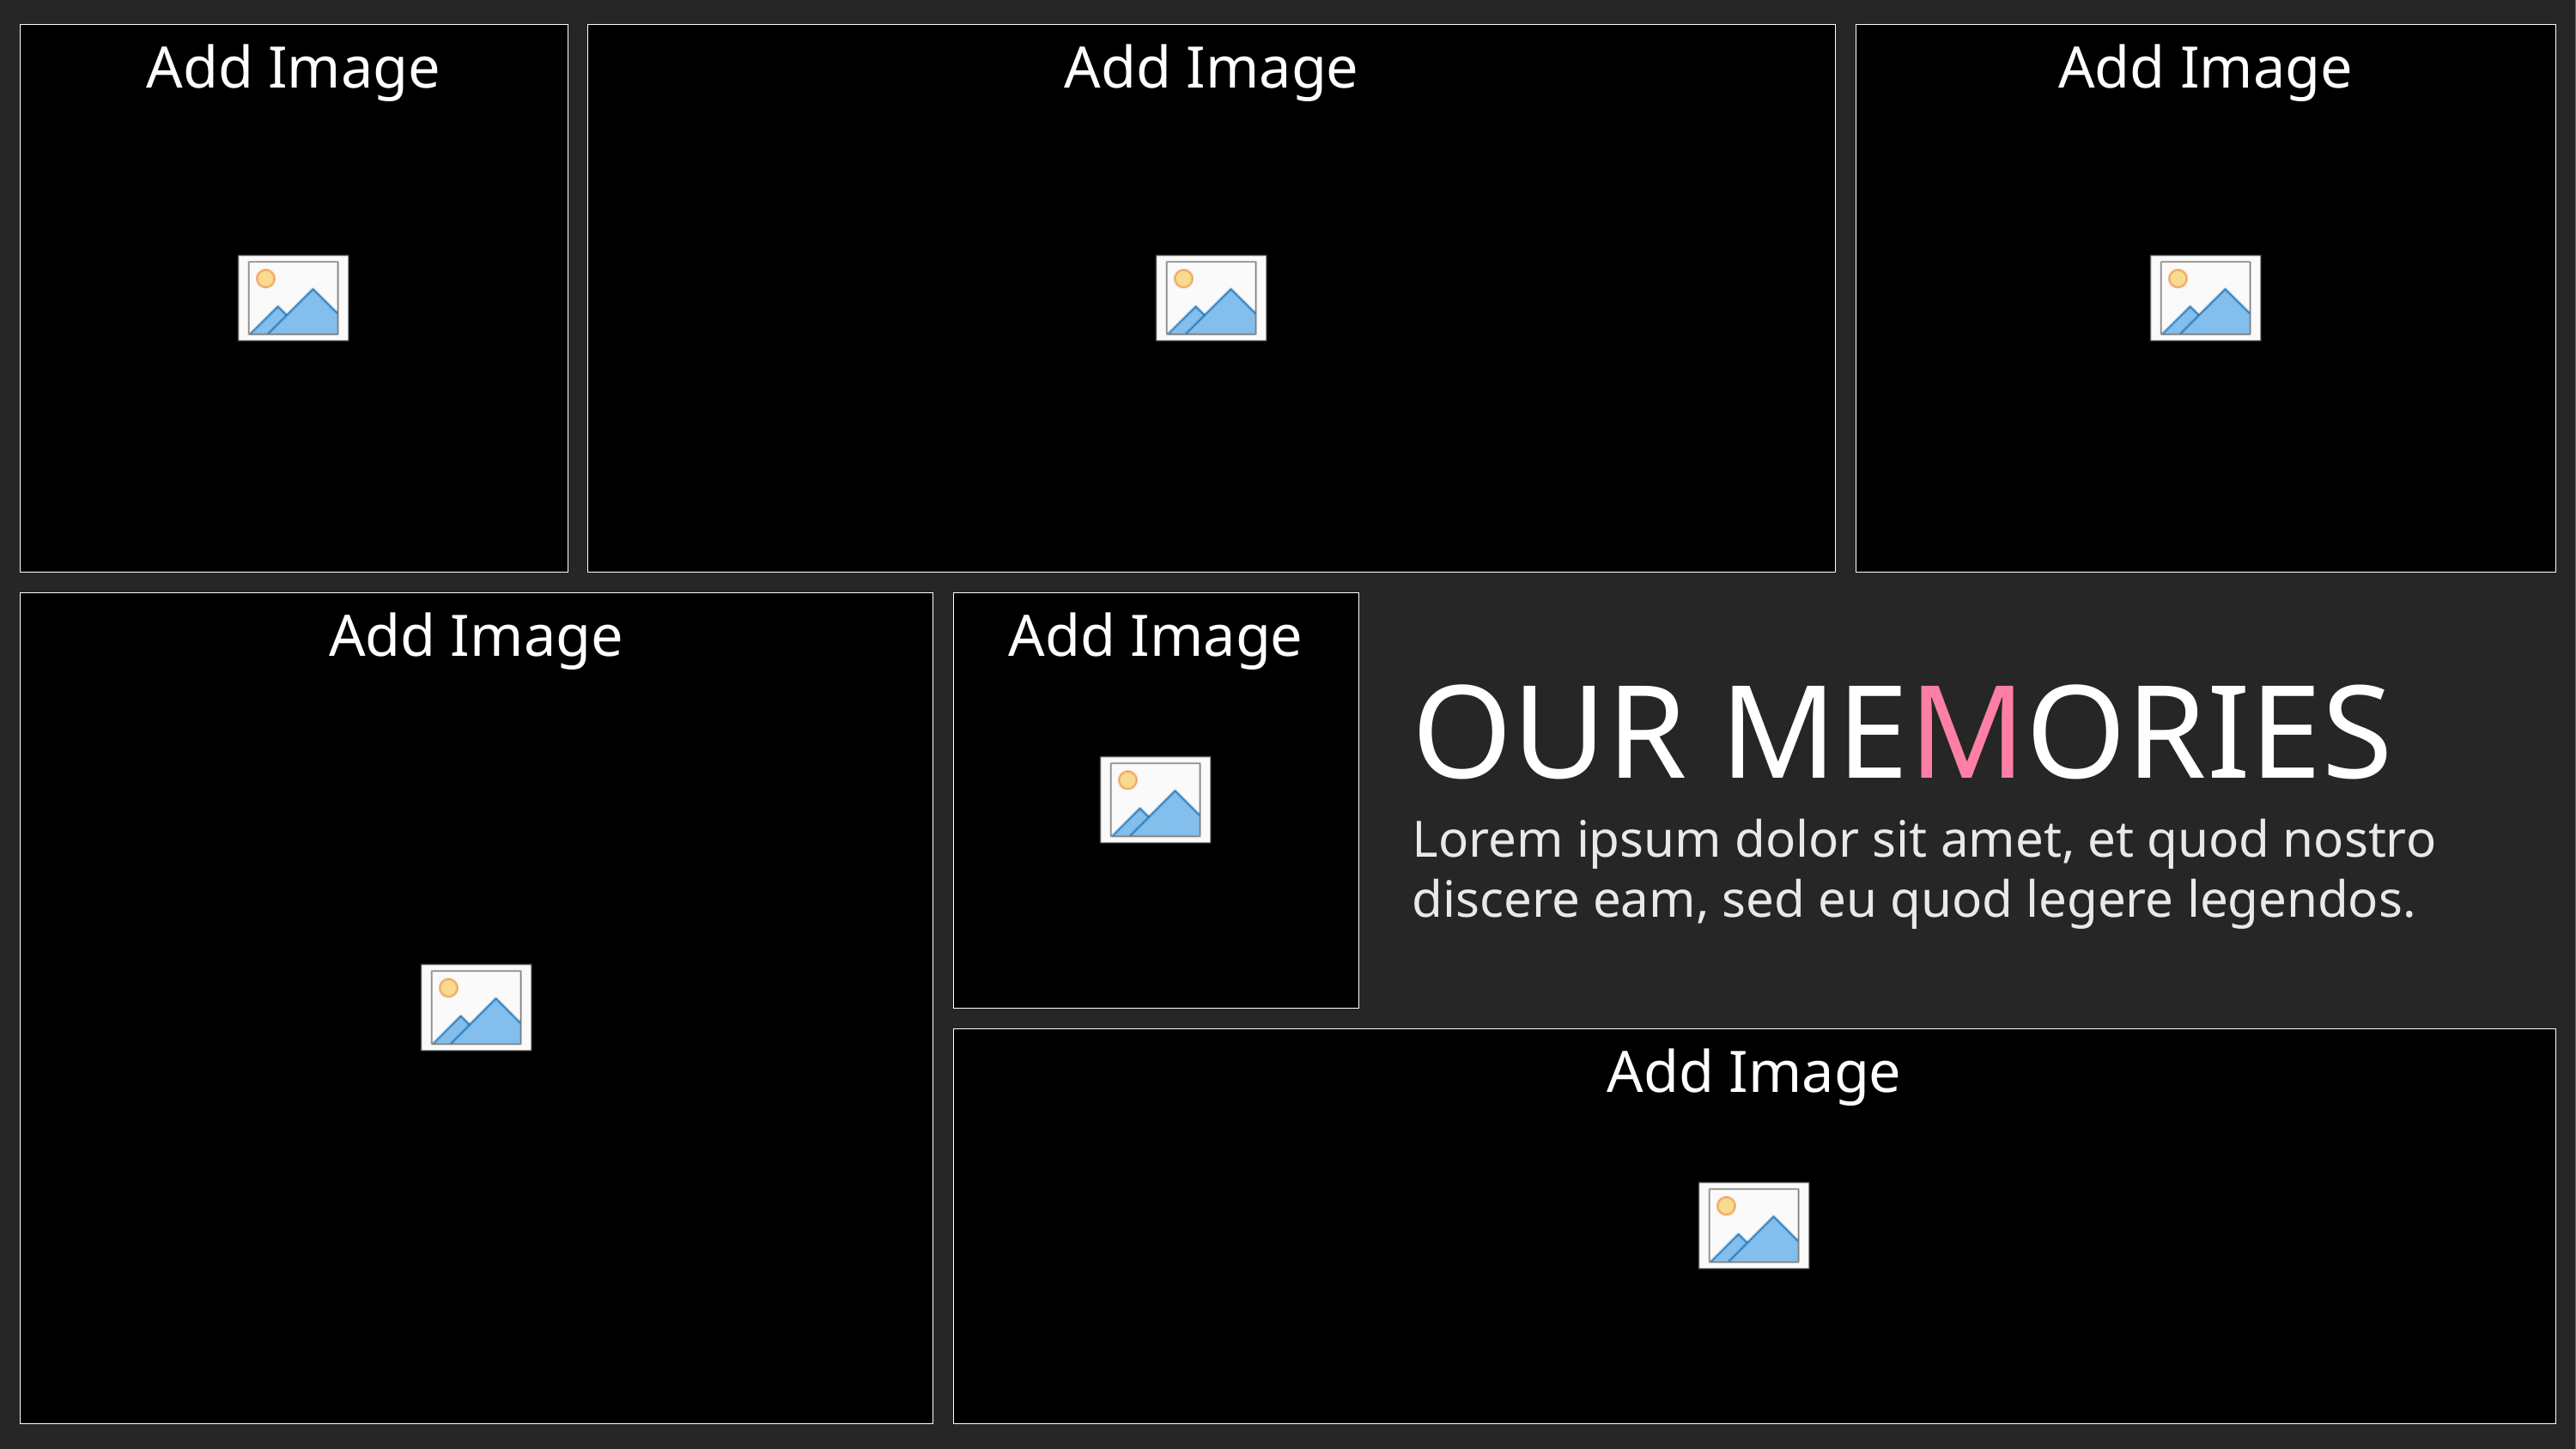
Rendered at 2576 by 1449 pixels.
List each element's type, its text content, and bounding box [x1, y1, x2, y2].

picture [20, 591, 933, 1424]
picture [20, 24, 568, 573]
picture [1856, 24, 2556, 573]
list OUR MEMORIES [1388, 622, 2556, 795]
picture [952, 1028, 2556, 1425]
picture [952, 591, 1359, 1009]
picture [587, 24, 1836, 573]
list Lorem ipsum dolor sit amet, et quod nostro discere eam, sed eu quod legere legendos. [1388, 795, 2556, 978]
